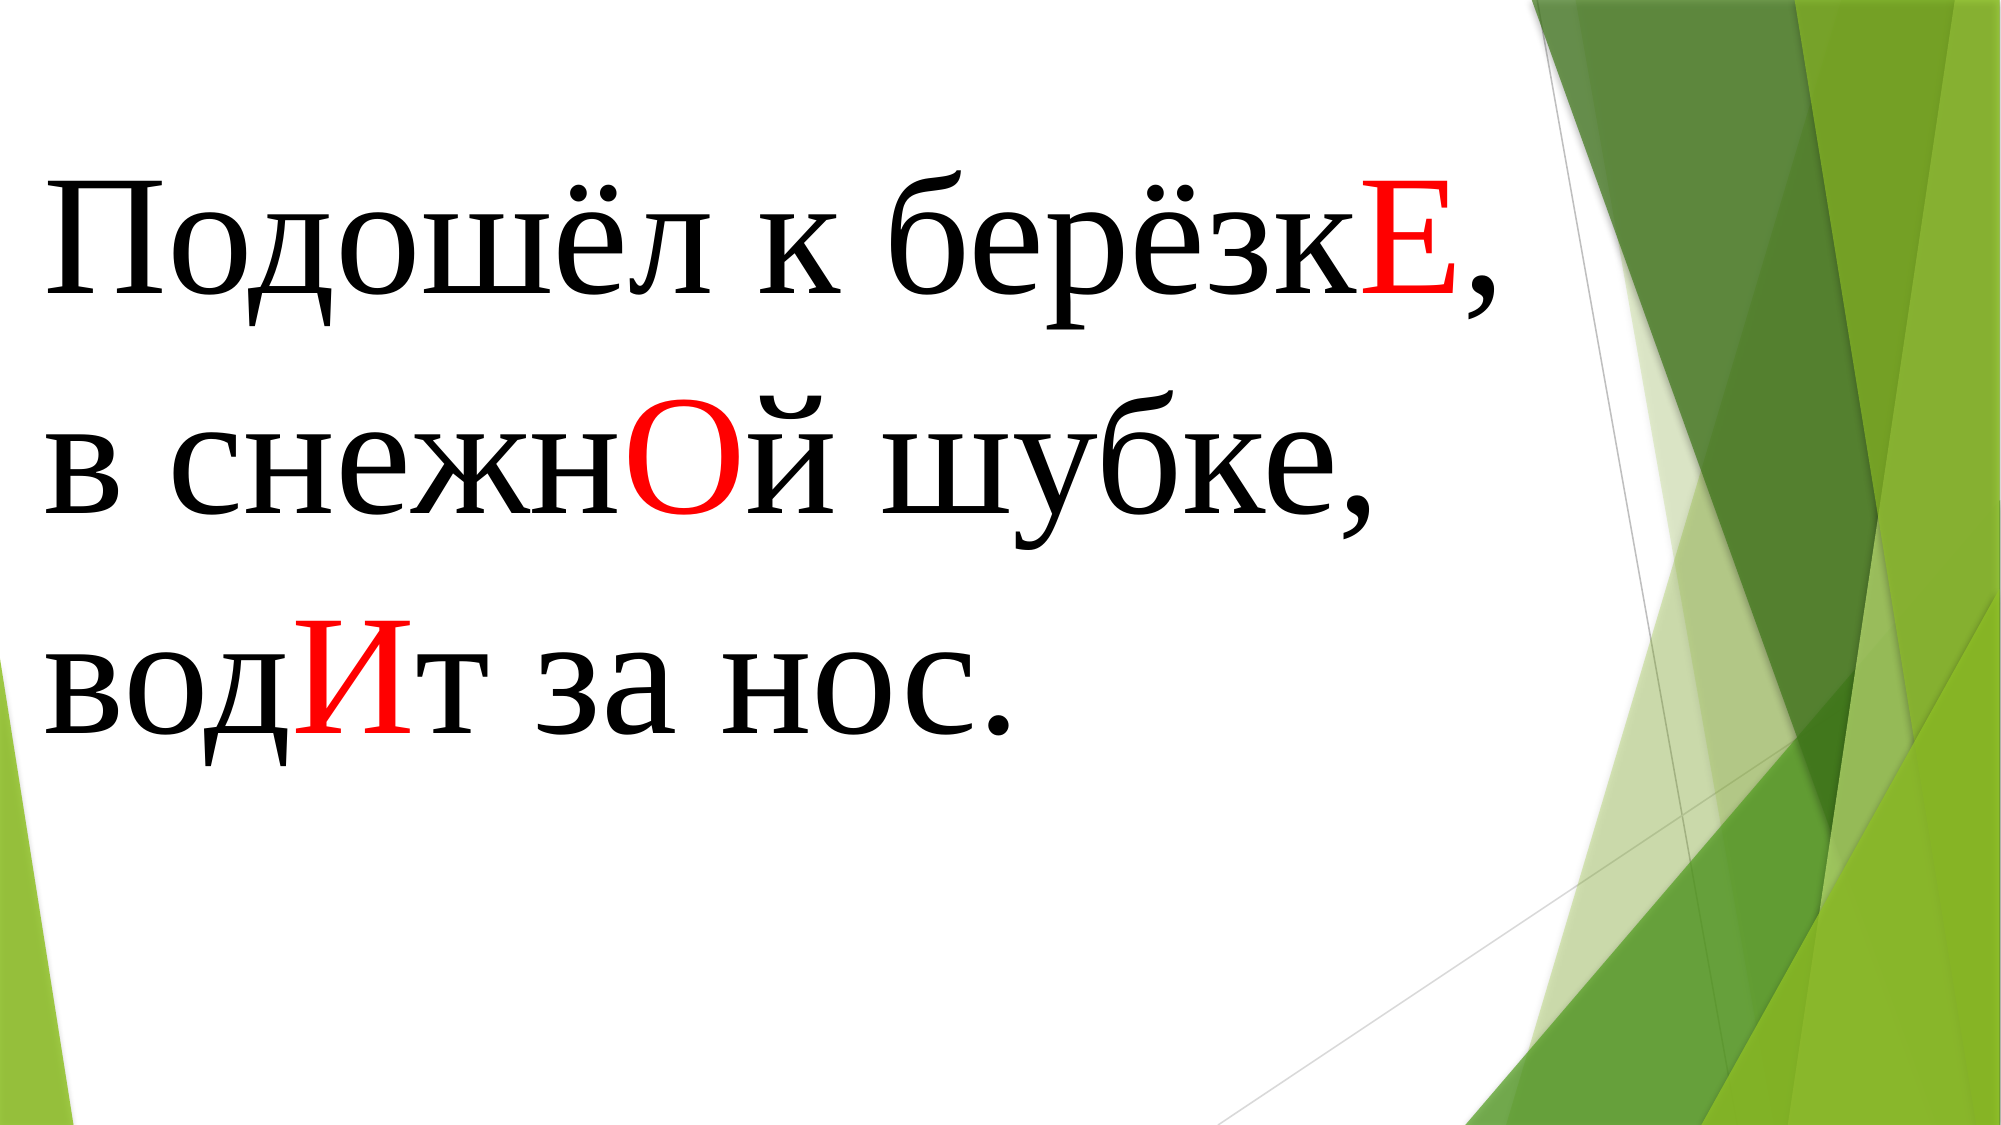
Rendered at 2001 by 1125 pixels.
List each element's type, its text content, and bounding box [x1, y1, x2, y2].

title Подошёл к берёзкЕ, в снежнОй шубке, водИт за нос. [29, 99, 1636, 981]
